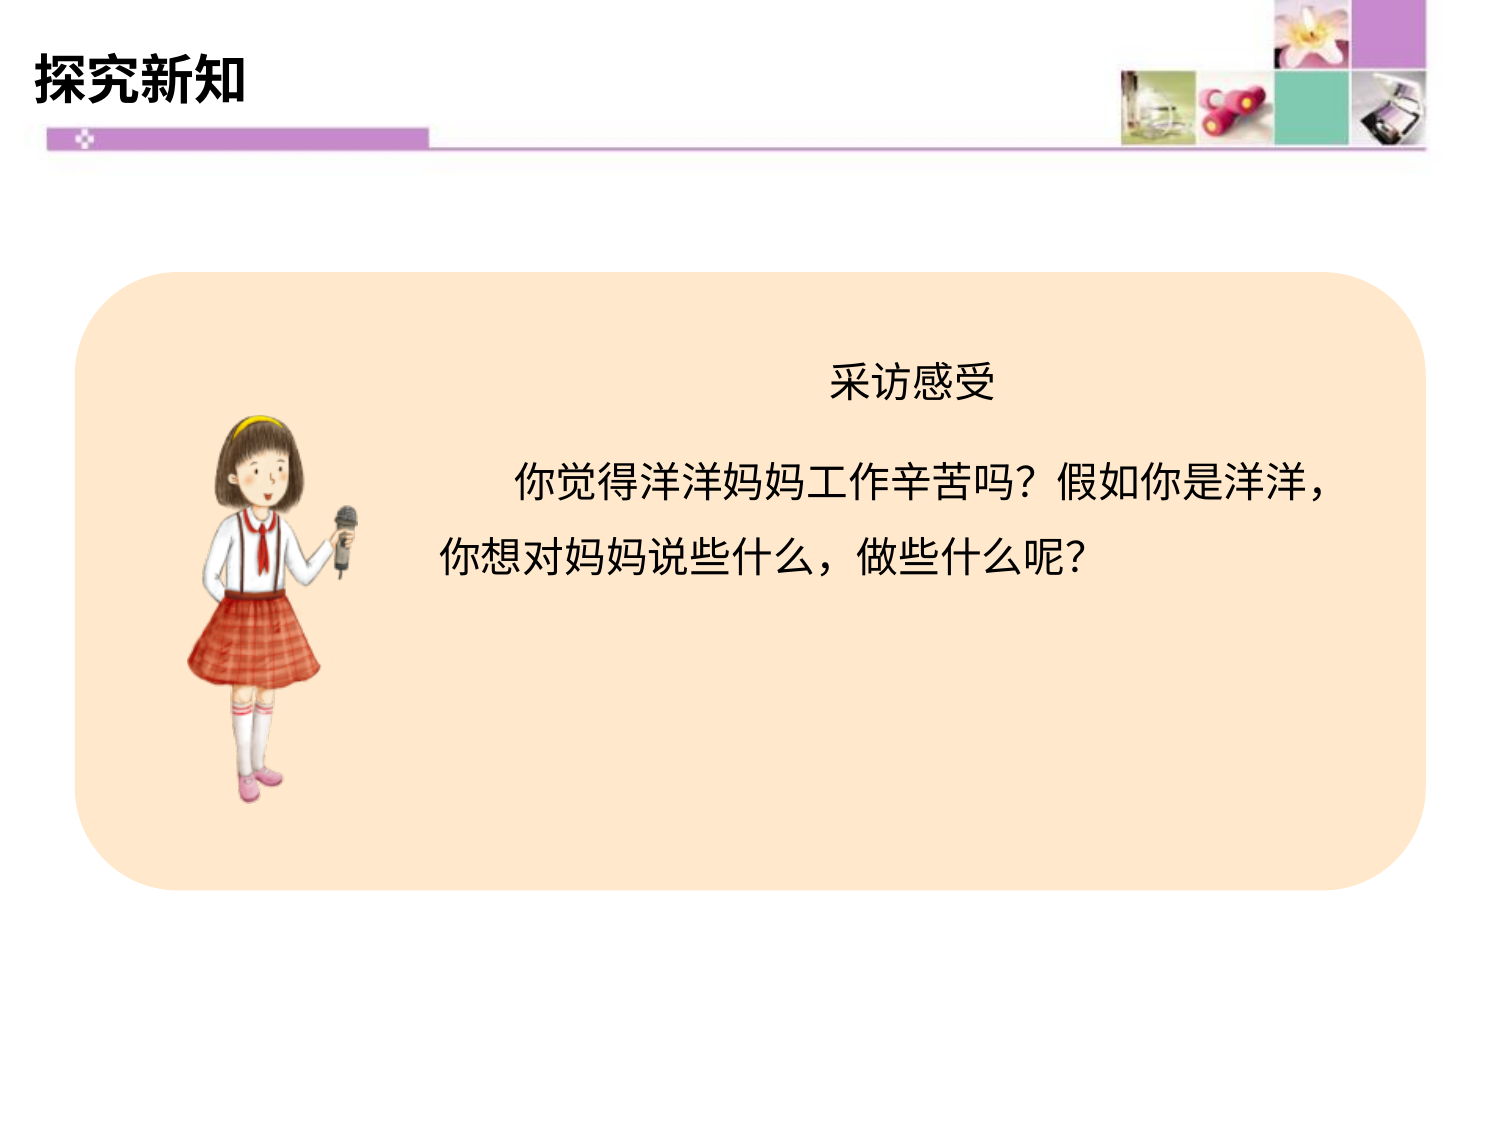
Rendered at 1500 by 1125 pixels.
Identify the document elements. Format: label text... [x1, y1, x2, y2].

text_box 采访感受 你觉得洋洋妈妈工作辛苦吗？假如你是洋洋，你想对妈妈说些什么，做些什么呢？ [424, 348, 1401, 589]
picture [0, 0, 1500, 1125]
text_box [72, 269, 1428, 893]
title 探究新知 [18, 38, 1483, 119]
